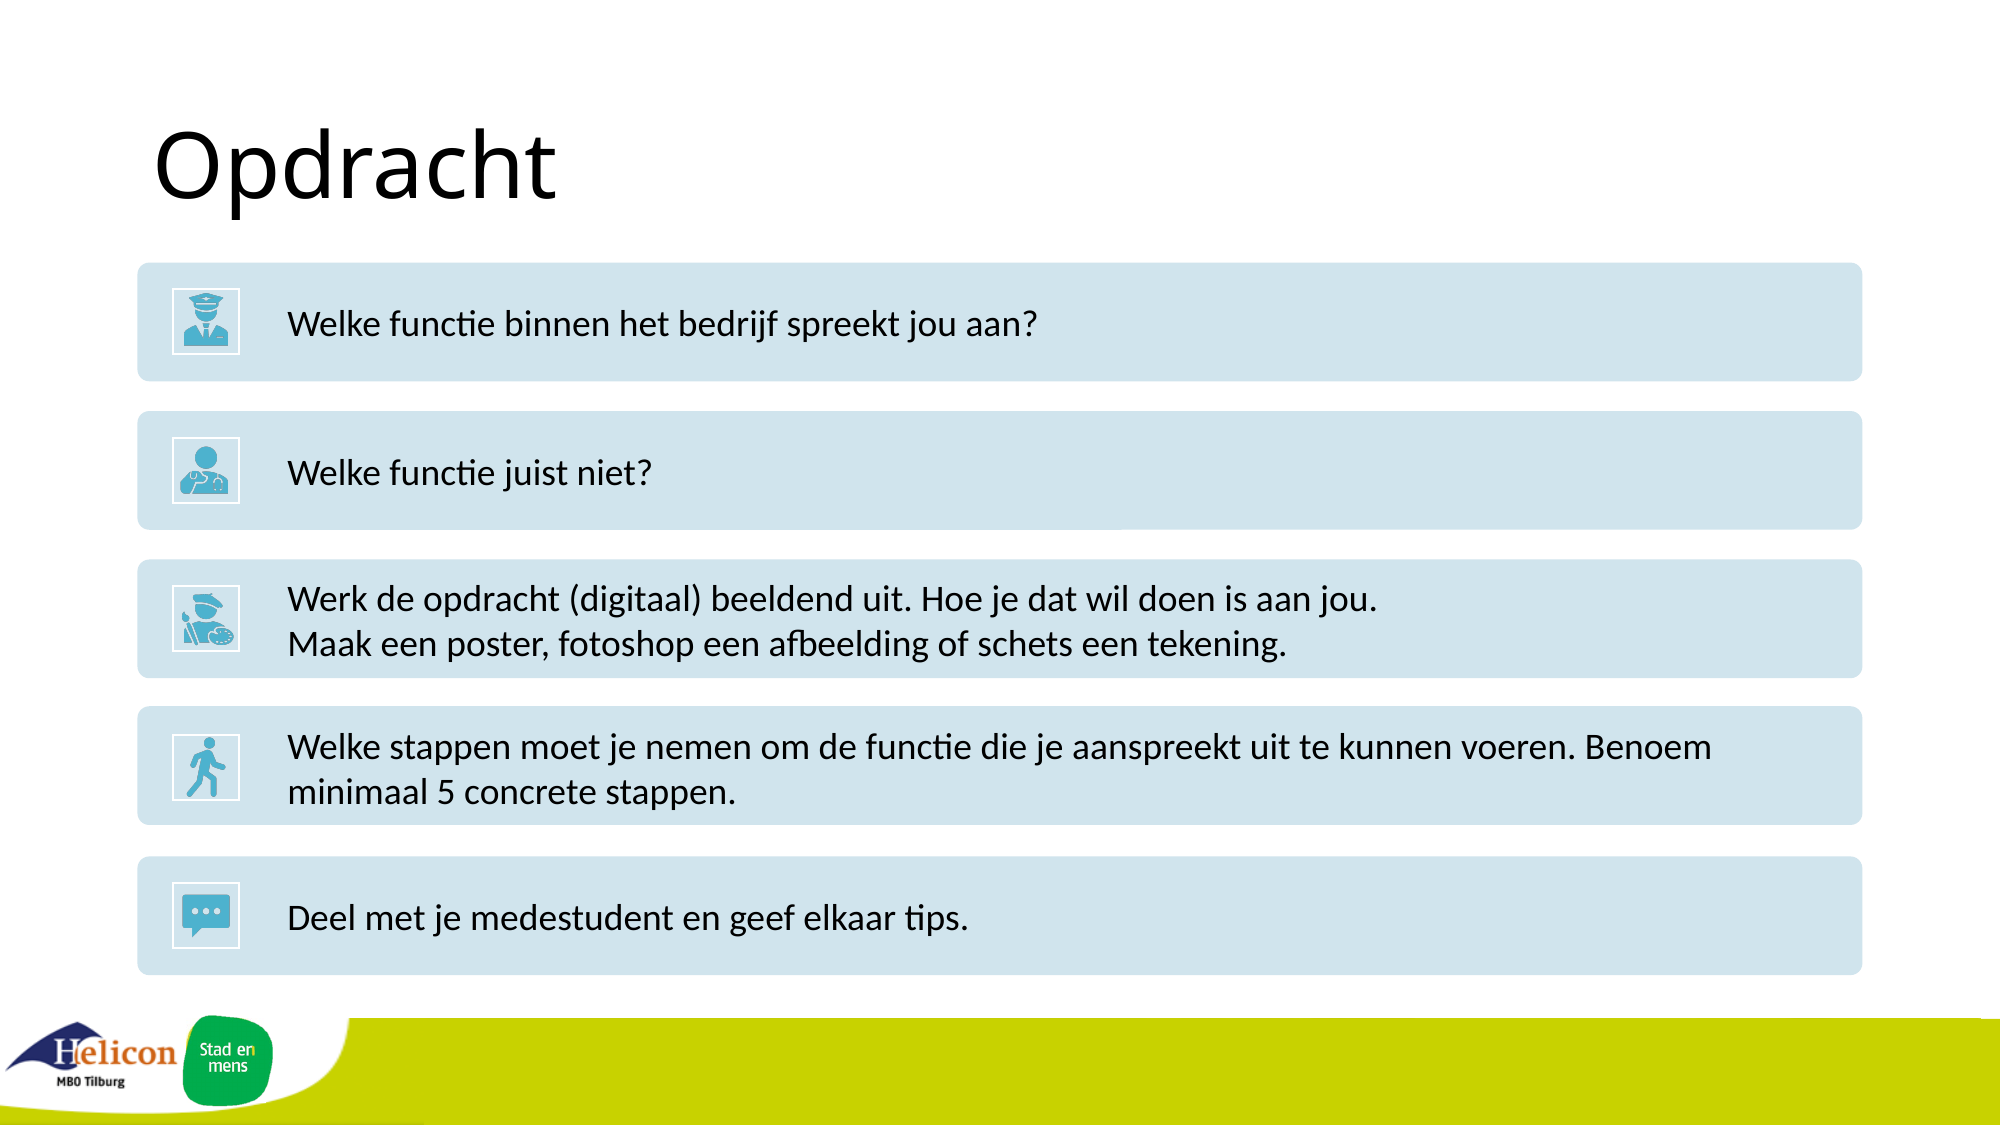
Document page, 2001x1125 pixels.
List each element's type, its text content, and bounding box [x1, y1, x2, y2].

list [137, 261, 1863, 976]
picture [0, 1013, 424, 1125]
title Opdracht [137, 59, 1863, 261]
